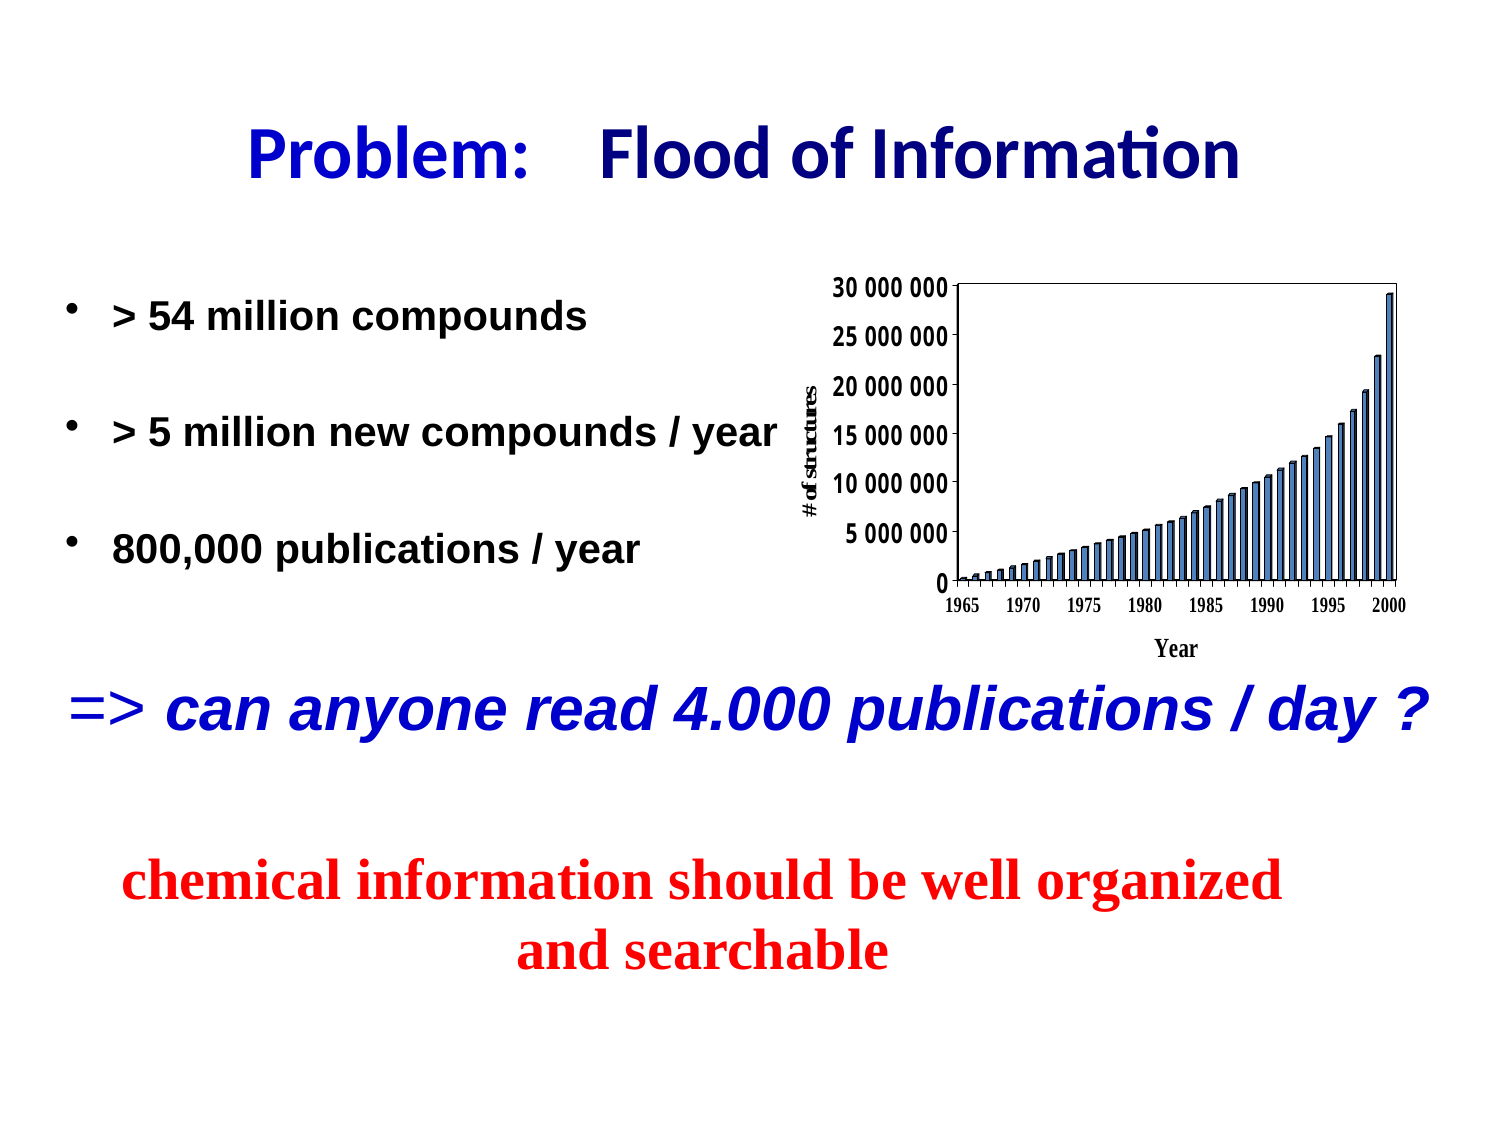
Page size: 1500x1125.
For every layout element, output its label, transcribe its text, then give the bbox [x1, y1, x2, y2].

text_box => can anyone read 4.000 publications / day ? [53, 656, 1448, 752]
text_box > 54 million compounds > 5 million new compounds / year 800,000 publications / year [50, 280, 769, 719]
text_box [774, 243, 1413, 694]
text_box chemical information should be well organized and searchable [76, 834, 1329, 989]
title Problem: Flood of Information [100, 54, 1390, 243]
